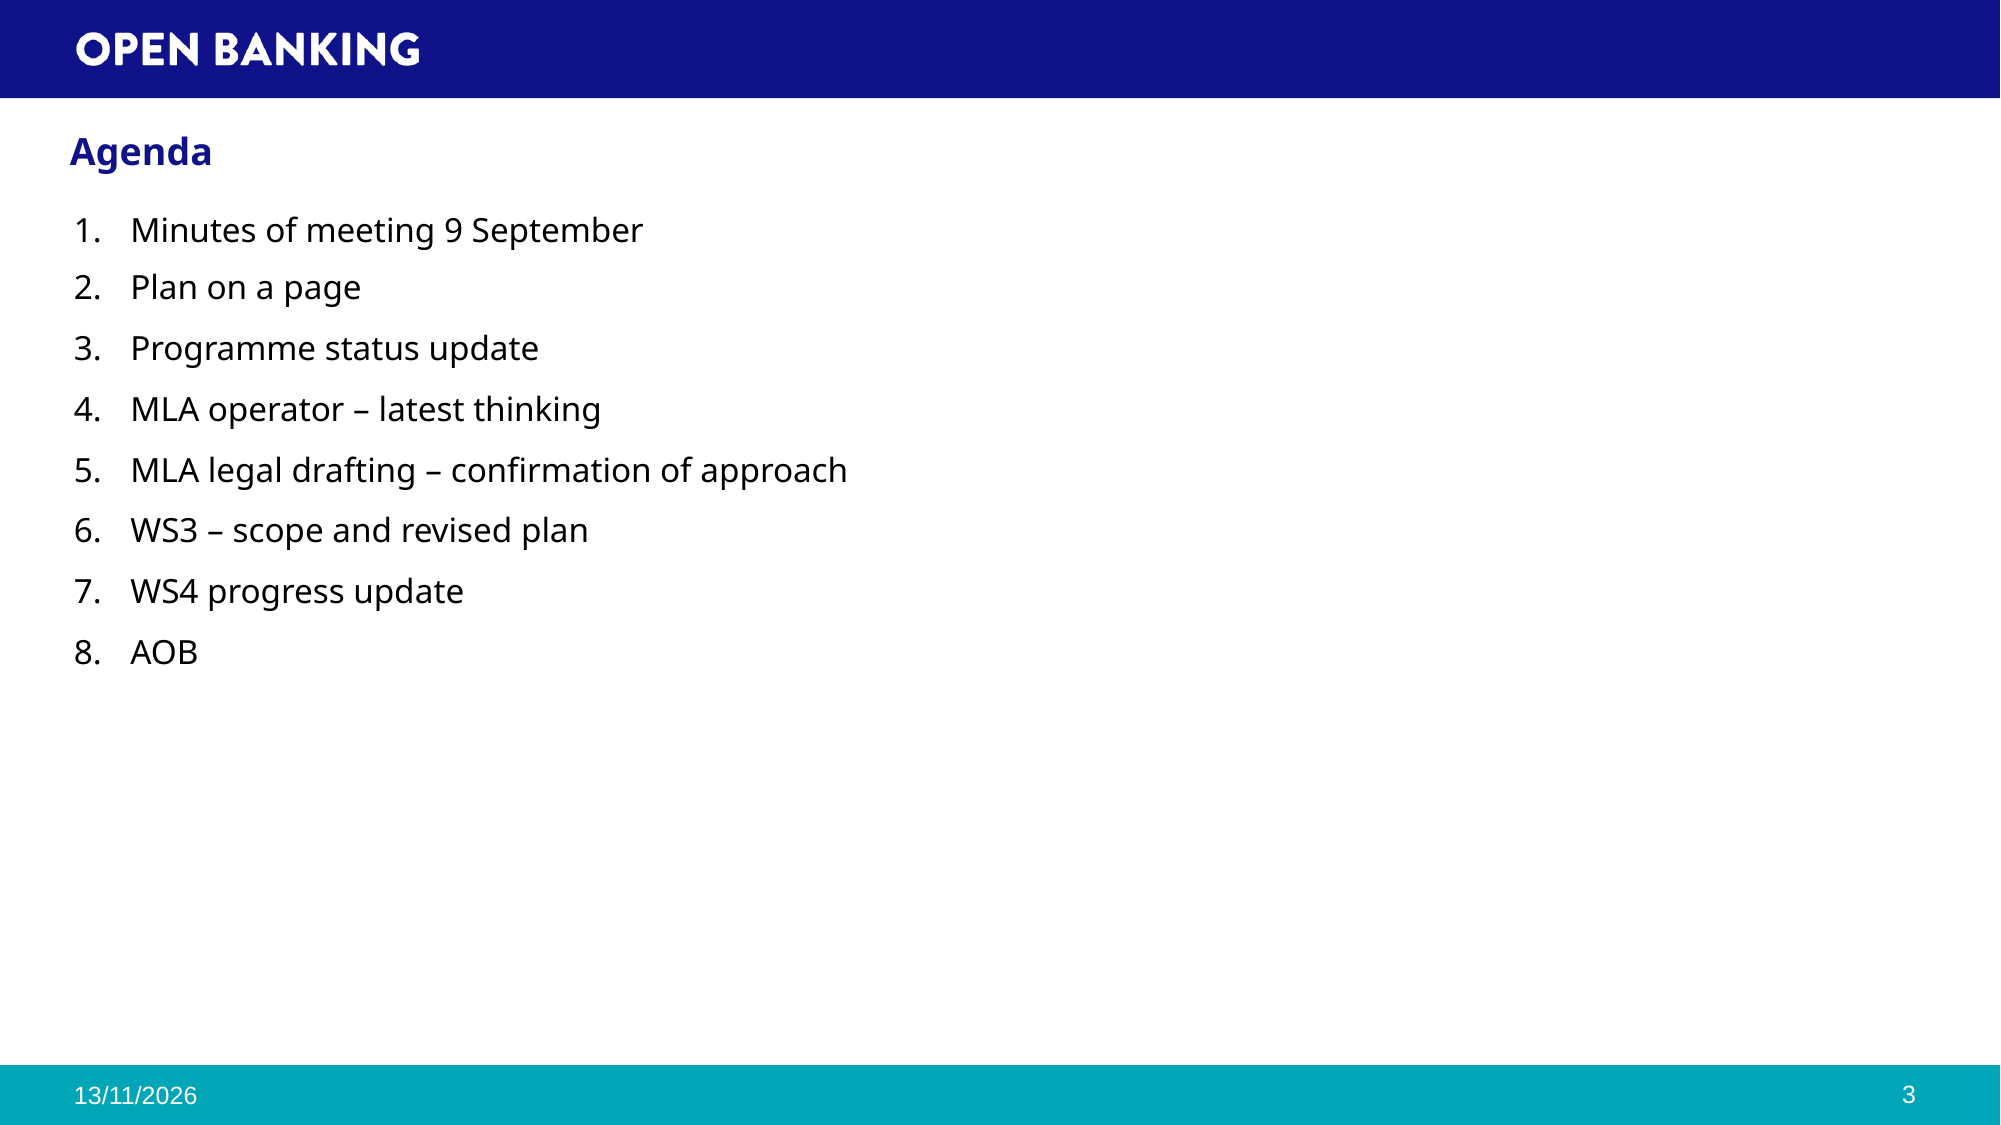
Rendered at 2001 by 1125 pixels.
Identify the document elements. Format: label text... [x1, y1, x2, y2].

picture [43, 0, 452, 99]
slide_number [59, 1065, 509, 1125]
list Minutes of meeting 9 September Plan on a page Programme status update MLA operator – latest thinking MLA legal drafting – confirmation of approach WS3 – scope and revised plan WS4 progress update AOB [59, 206, 1936, 1018]
footer [662, 1064, 1338, 1124]
title Agenda [54, 125, 1629, 207]
slide_number 3 [1412, 1064, 1932, 1124]
